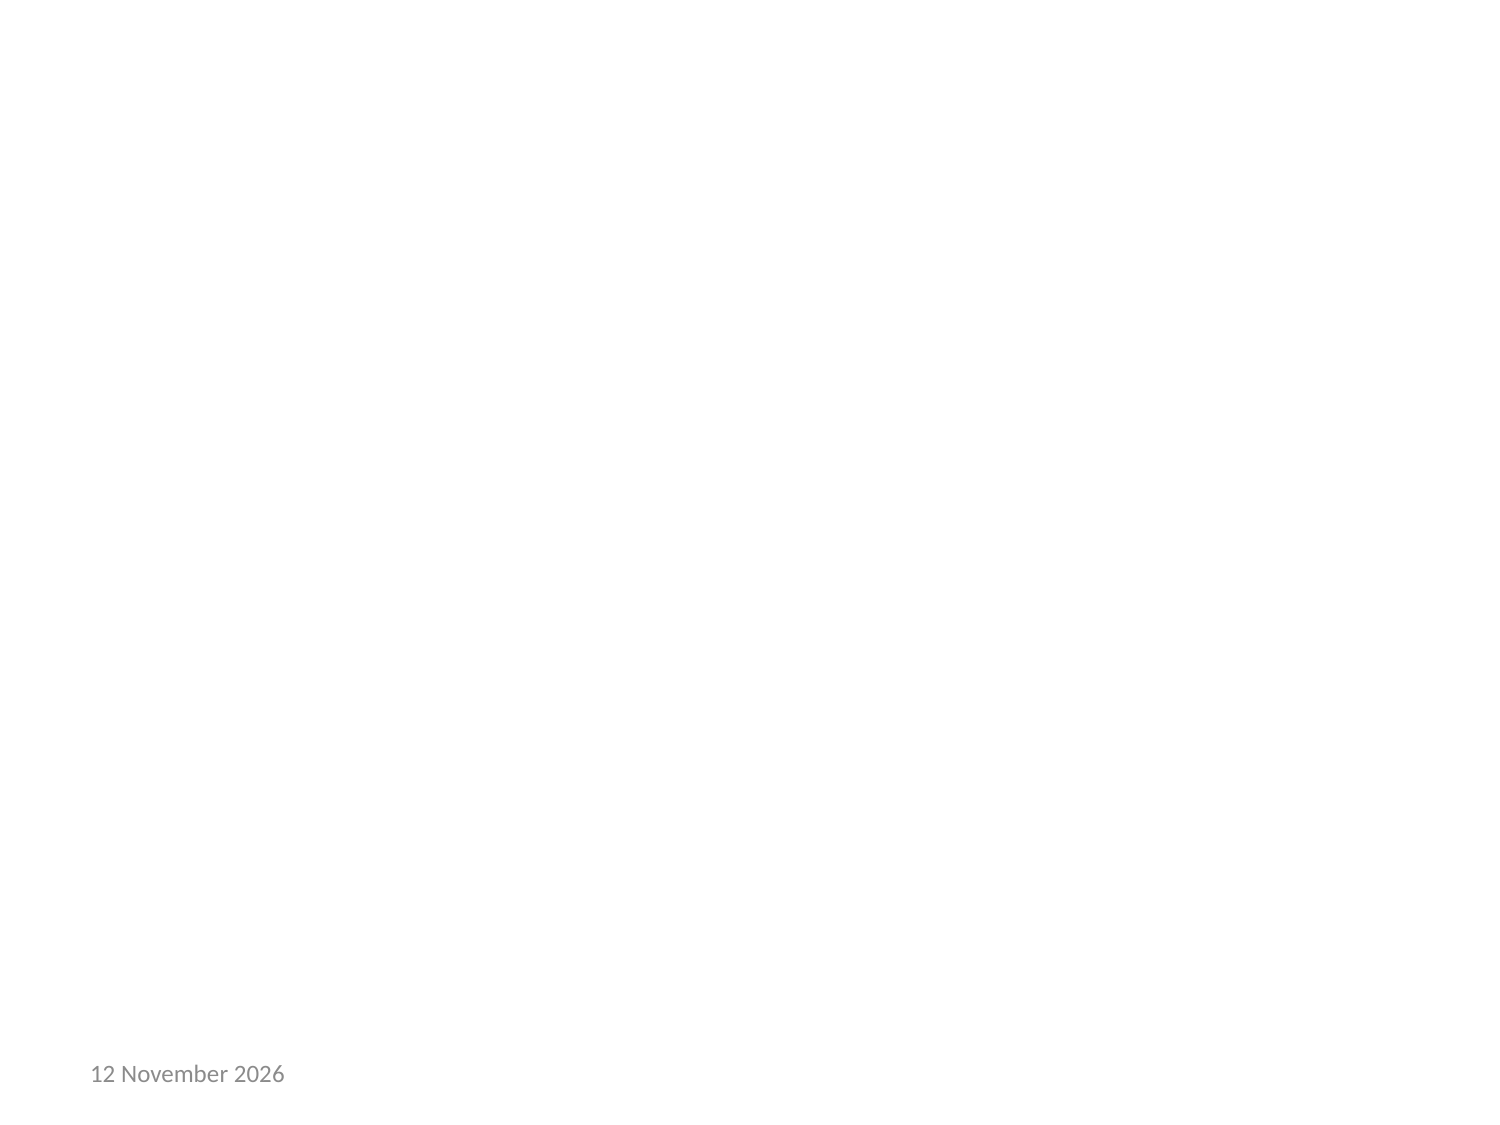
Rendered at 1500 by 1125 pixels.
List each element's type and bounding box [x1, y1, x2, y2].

slide_number [75, 1042, 425, 1103]
